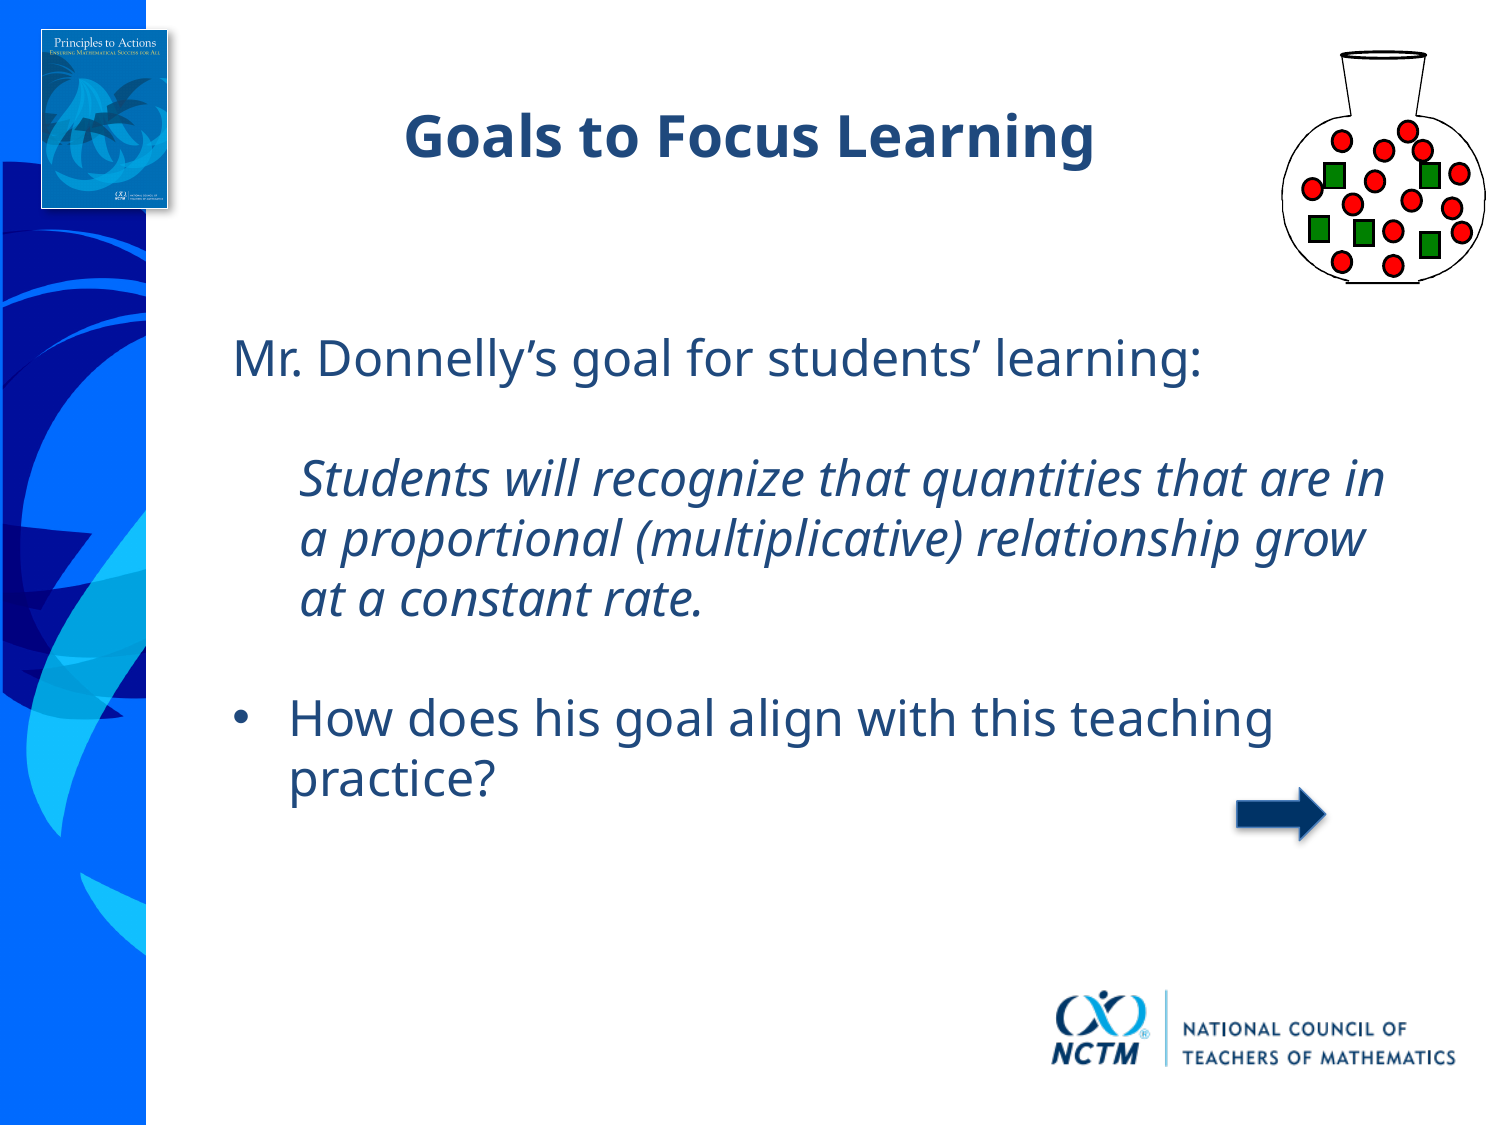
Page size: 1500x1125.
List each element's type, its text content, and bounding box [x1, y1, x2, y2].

text_box Mr. Donnelly’s goal for students’ learning: Students will recognize that quantities that are in a proportional (multiplicative) relationship grow at a constant rate. How does his goal align with this teaching practice? [217, 259, 1413, 947]
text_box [1281, 51, 1486, 285]
picture [1034, 969, 1474, 1085]
picture [0, 0, 168, 1125]
text_box [1236, 787, 1327, 842]
text_box Goals to Focus Learning [151, 40, 1500, 228]
